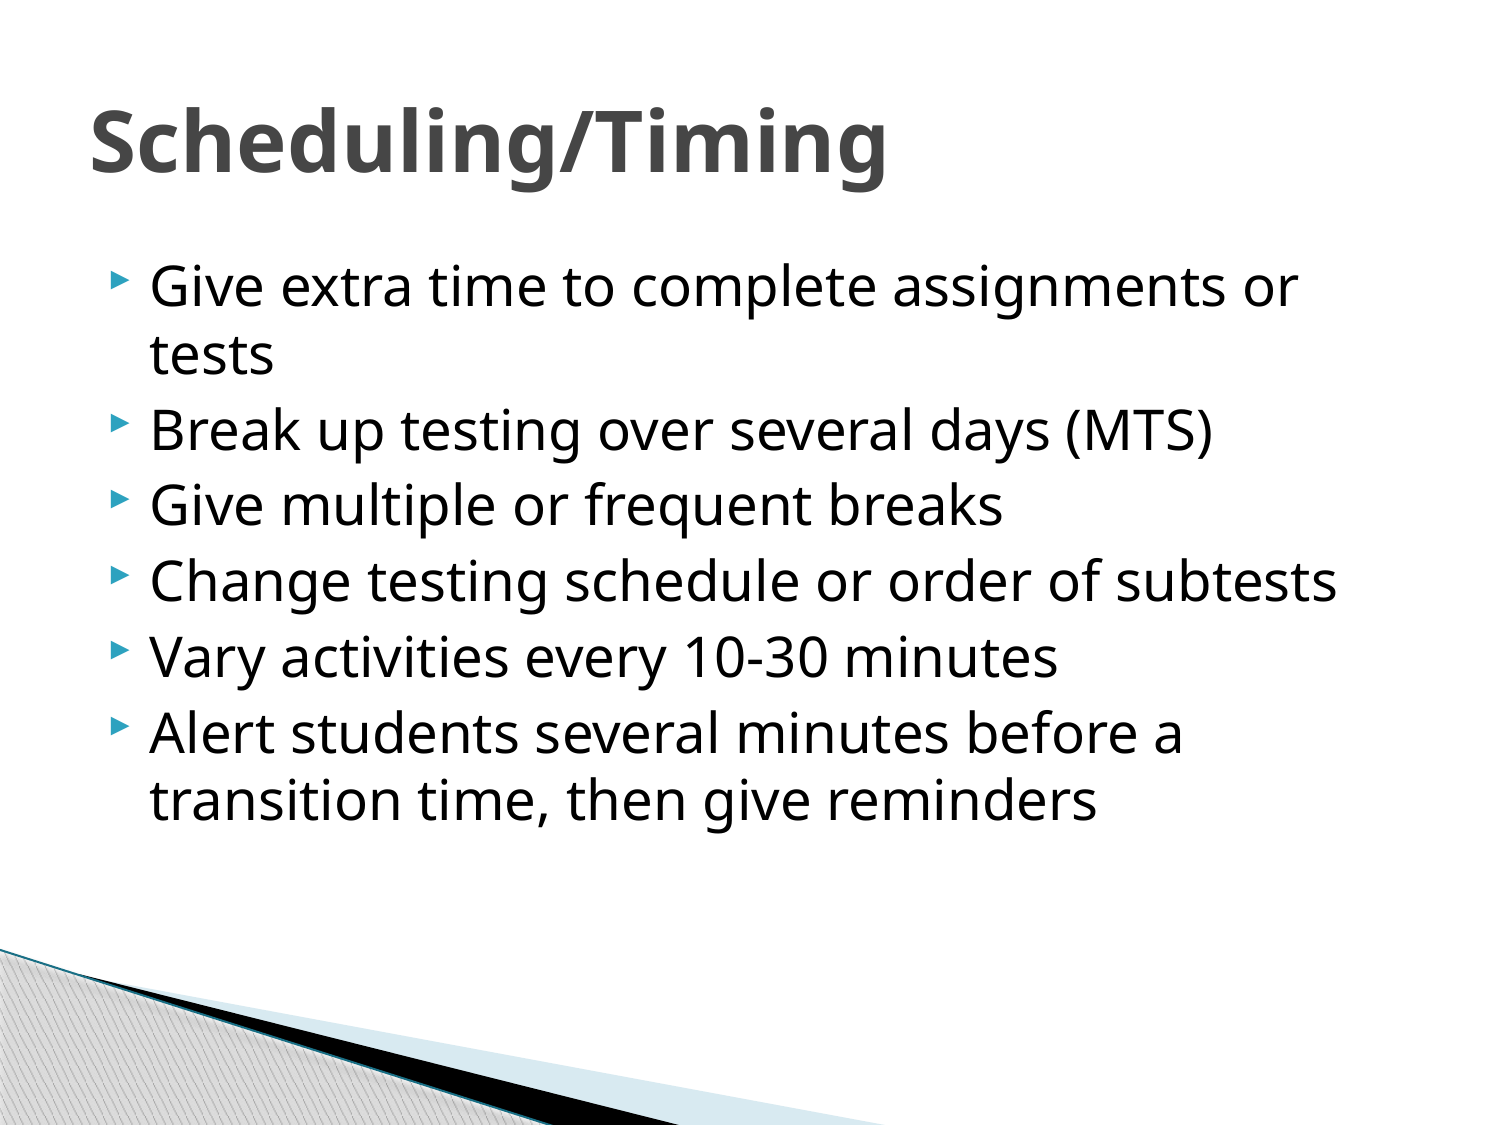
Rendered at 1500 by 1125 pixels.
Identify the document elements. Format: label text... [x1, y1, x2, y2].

list Give extra time to complete assignments or tests Break up testing over several days (MTS) Give multiple or frequent breaks Change testing schedule or order of subtests Vary activities every 10-30 minutes Alert students several minutes before a transition time, then give reminders [75, 243, 1425, 986]
title Scheduling/Timing [75, 45, 1425, 233]
